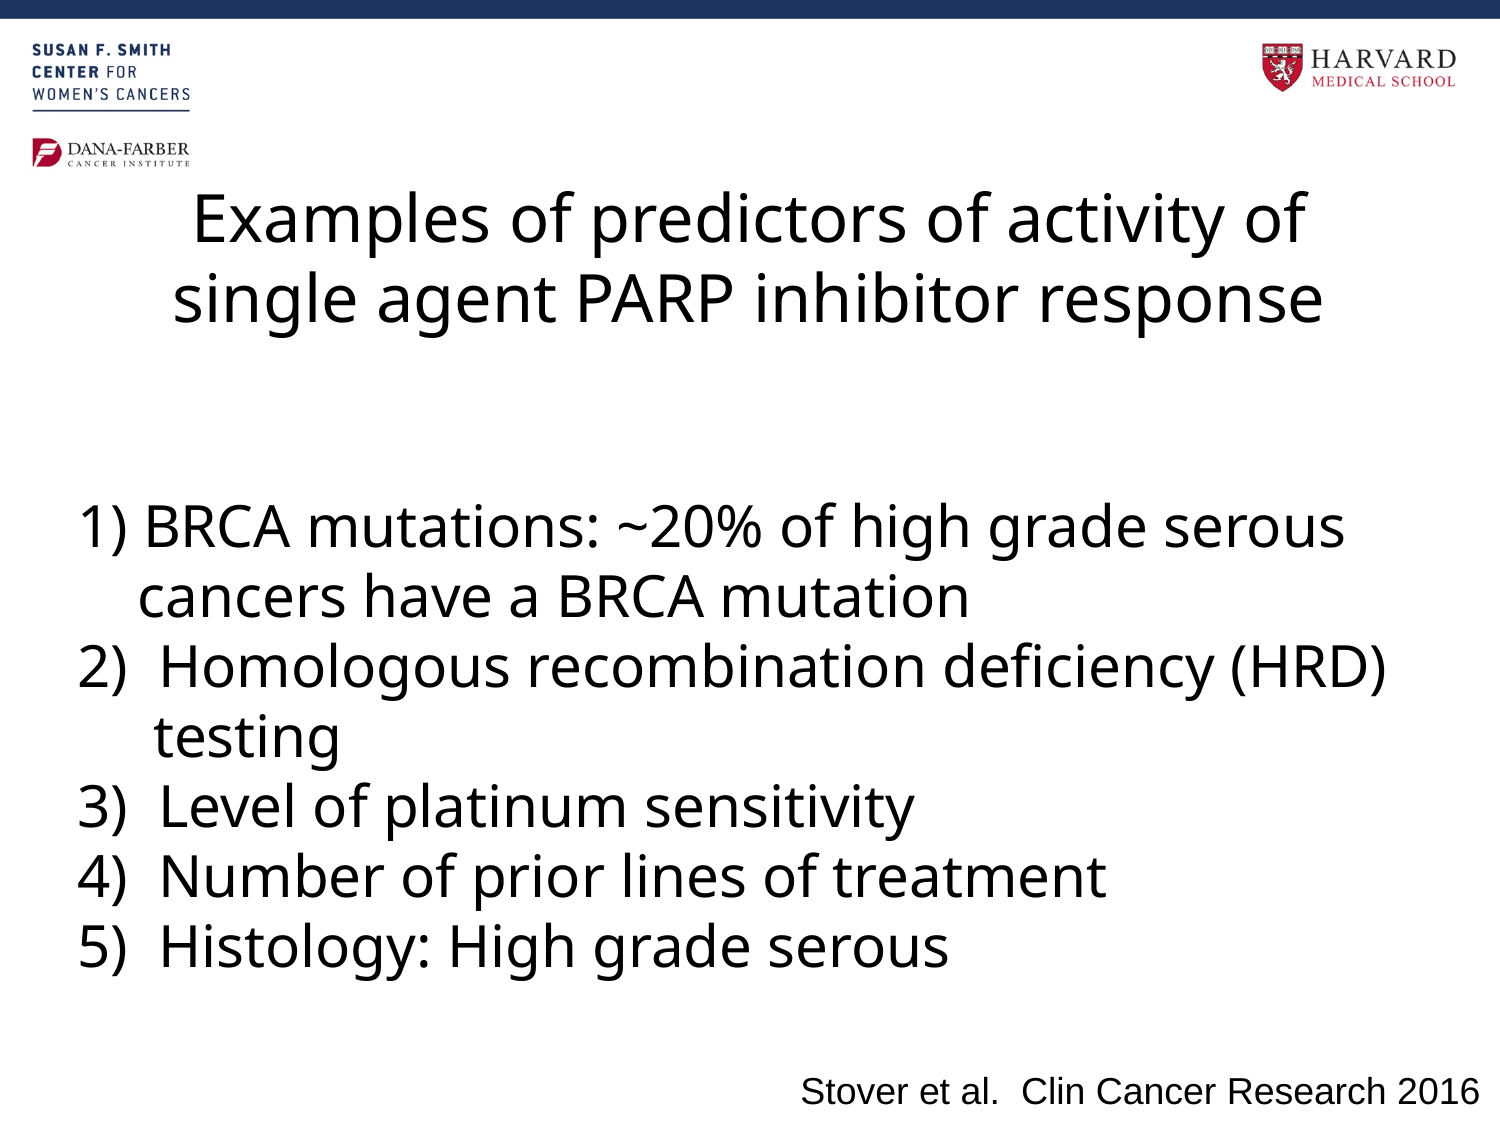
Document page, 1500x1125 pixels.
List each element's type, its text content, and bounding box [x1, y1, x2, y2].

title Examples of predictors of activity of single agent PARP inhibitor response [75, 162, 1425, 350]
text_box 1) BRCA mutations: ~20% of high grade serous cancers have a BRCA mutation 2) Homologous recombination deficiency (HRD) testing 3) Level of platinum sensitivity 4) Number of prior lines of treatment 5) Histology: High grade serous [62, 482, 1475, 987]
picture [0, 0, 1500, 184]
text_box Stover et al. Clin Cancer Research 2016 [785, 1059, 1496, 1120]
